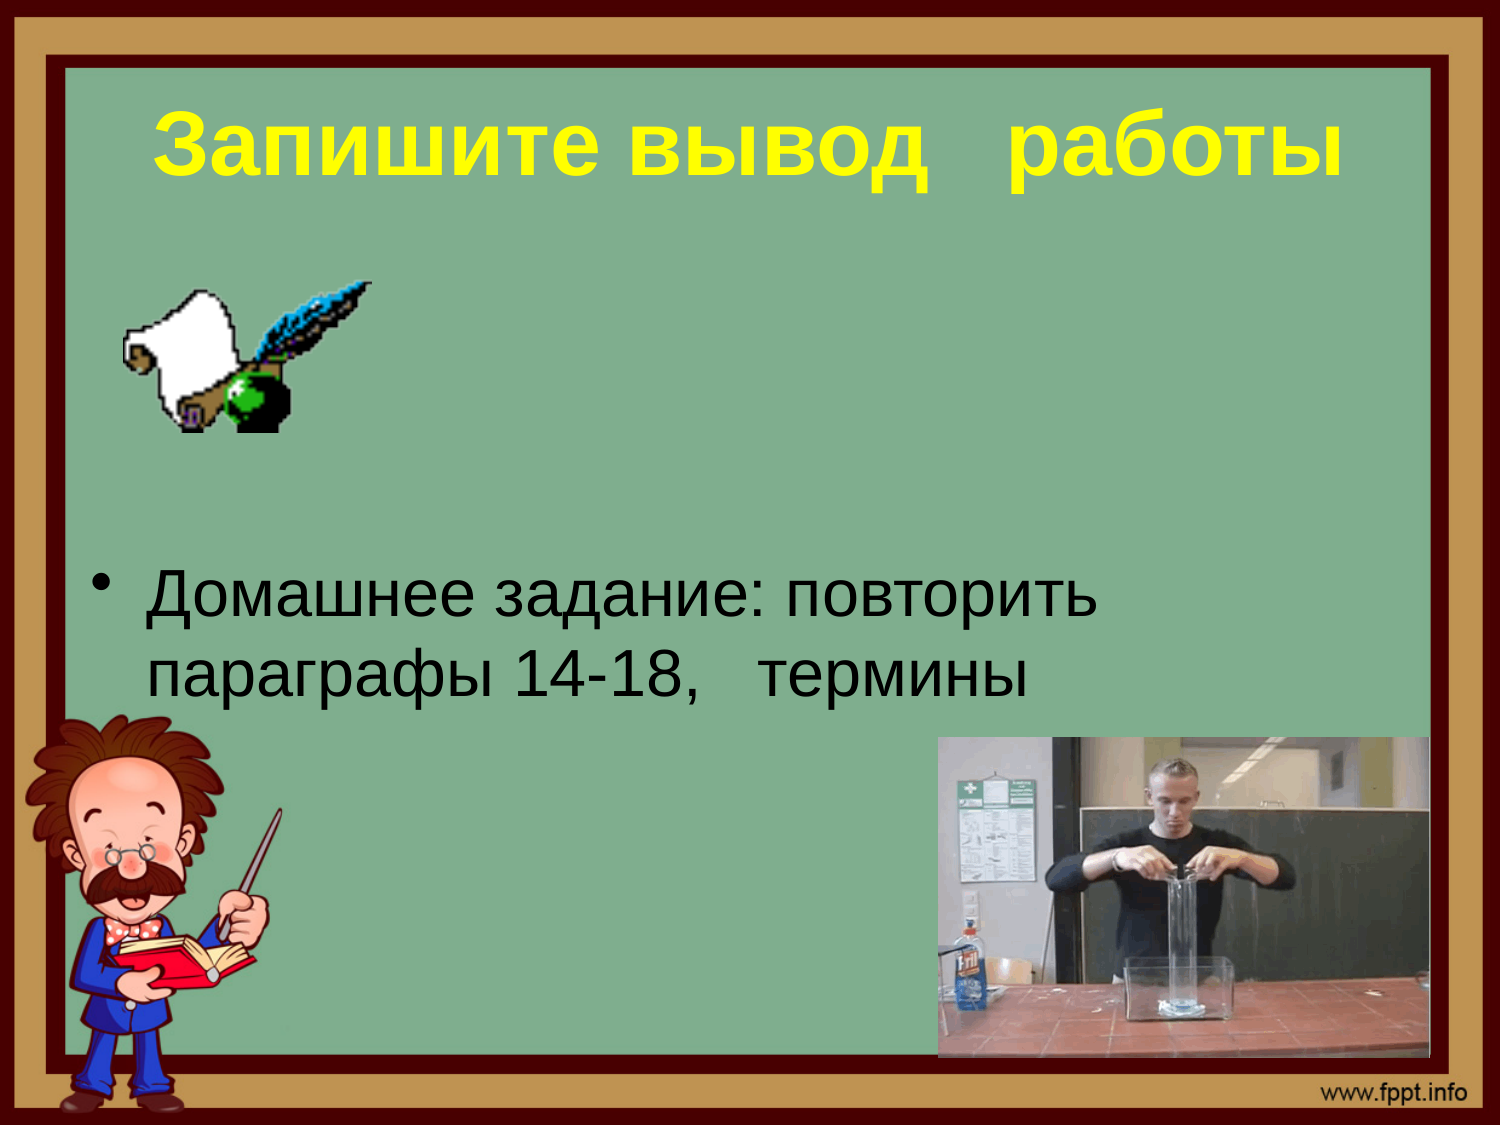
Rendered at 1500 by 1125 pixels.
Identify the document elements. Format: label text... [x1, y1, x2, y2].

picture [0, 0, 1500, 1125]
title Запишите вывод работы [74, 44, 1426, 233]
list Домашнее задание: повторить параграфы 14-18, термины [74, 262, 1426, 1006]
